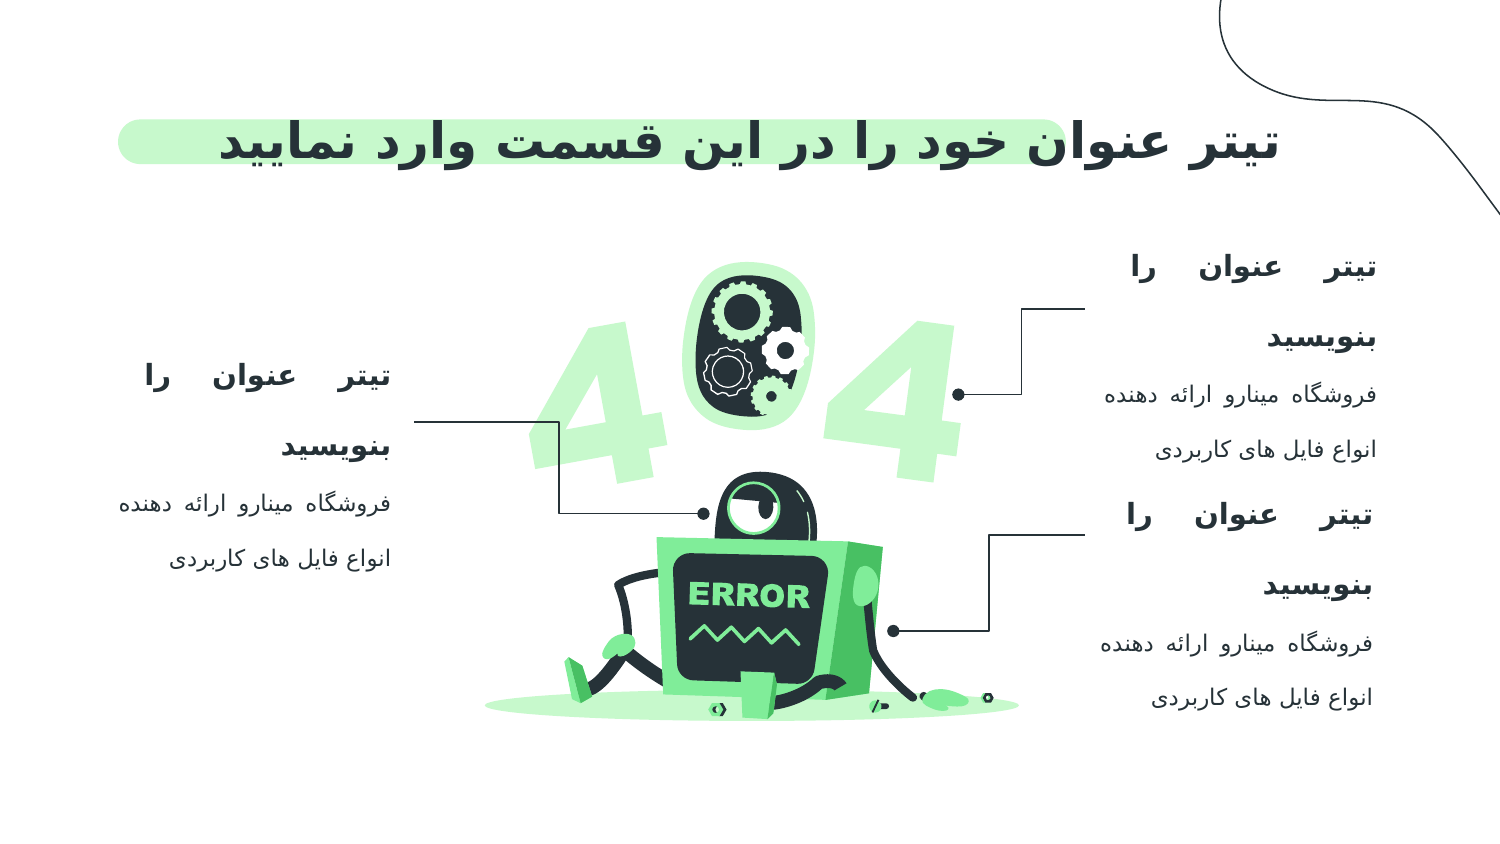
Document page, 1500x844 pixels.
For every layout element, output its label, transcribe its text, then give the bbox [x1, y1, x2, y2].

text_box تیتر عنوان را بنویسید فروشگاه مینارو ارائه دهنده انواع فایل های کاربردی [1084, 204, 1393, 470]
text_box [958, 308, 1086, 395]
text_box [893, 534, 1086, 632]
text_box تیتر عنوان را بنویسید فروشگاه مینارو ارائه دهنده انواع فایل های کاربردی [1080, 453, 1389, 718]
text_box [413, 421, 704, 514]
text_box تیتر عنوان را بنویسید فروشگاه مینارو ارائه دهنده انواع فایل های کاربردی [99, 314, 407, 579]
text_box تیتر عنوان خود را در این قسمت وارد نمایید [124, 71, 1376, 177]
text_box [484, 261, 1020, 722]
